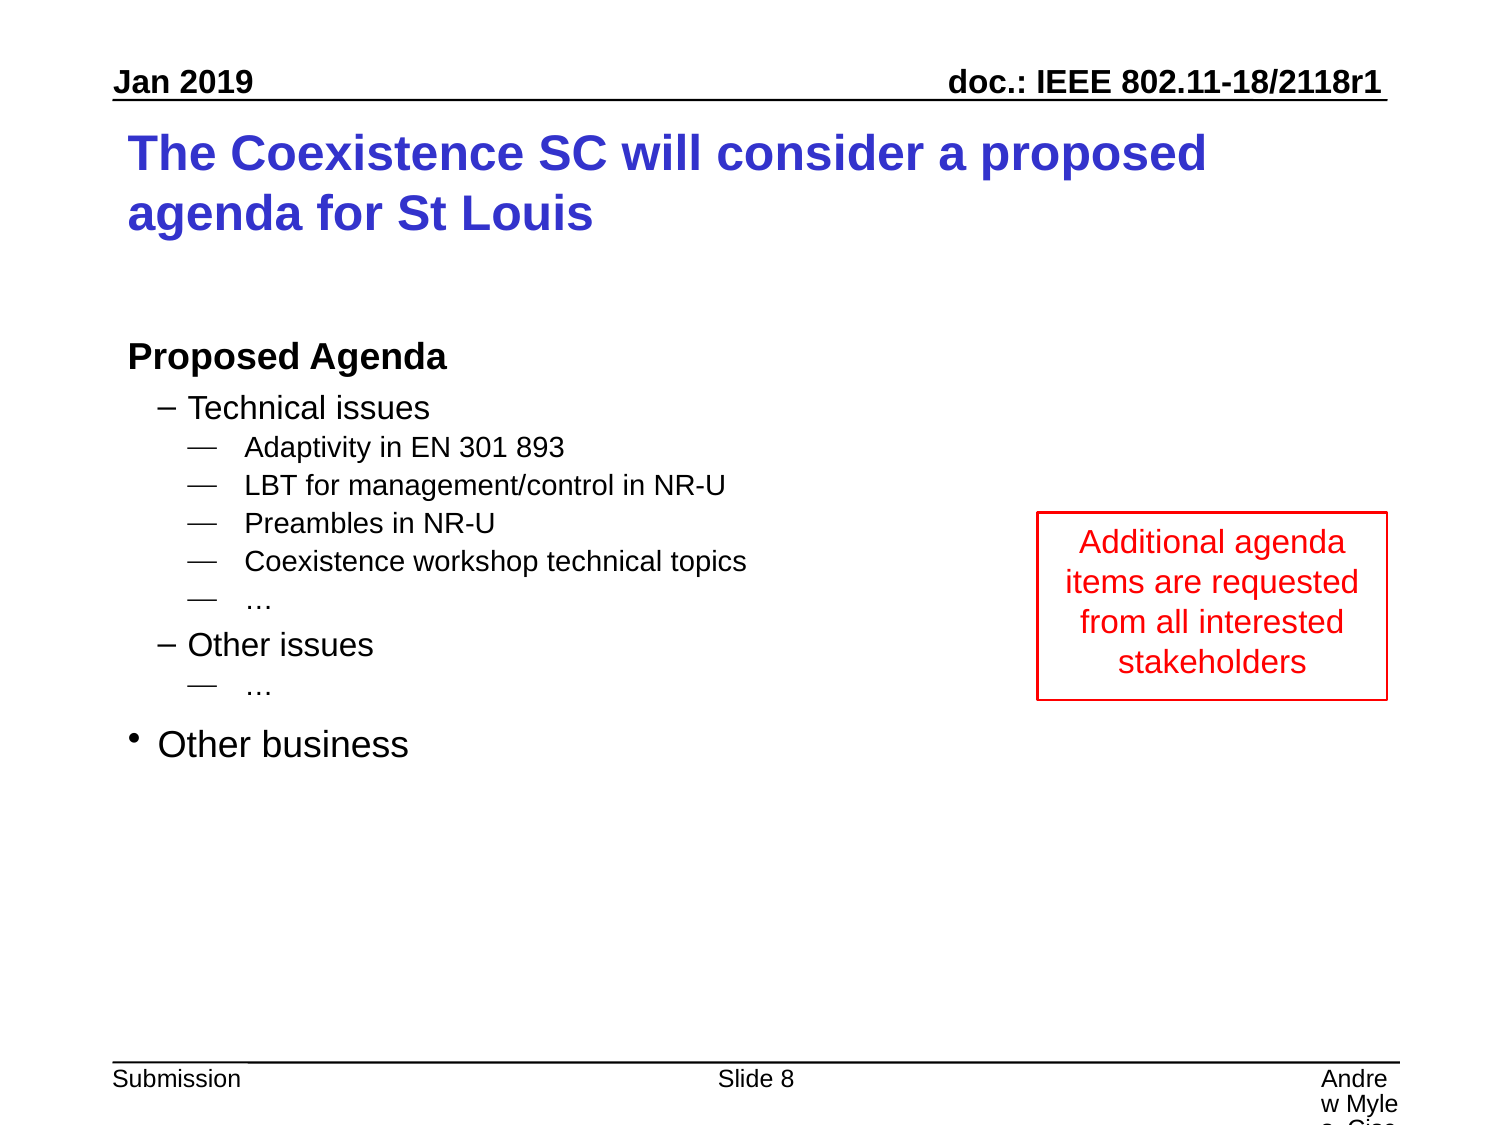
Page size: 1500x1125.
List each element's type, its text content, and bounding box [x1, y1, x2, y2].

slide_number Slide 8 [709, 1061, 803, 1093]
footer Andrew Myles, Cisco [1320, 1061, 1402, 1093]
title The Coexistence SC will consider a proposed agenda for St Louis [112, 112, 1388, 288]
list Proposed Agenda Technical issues Adaptivity in EN 301 893 LBT for management/control in NR-U Preambles in NR-U Coexistence workshop technical topics … Other issues … Other business [112, 324, 1388, 1000]
text_box Additional agenda items are requested from all interested stakeholders [1037, 512, 1388, 700]
